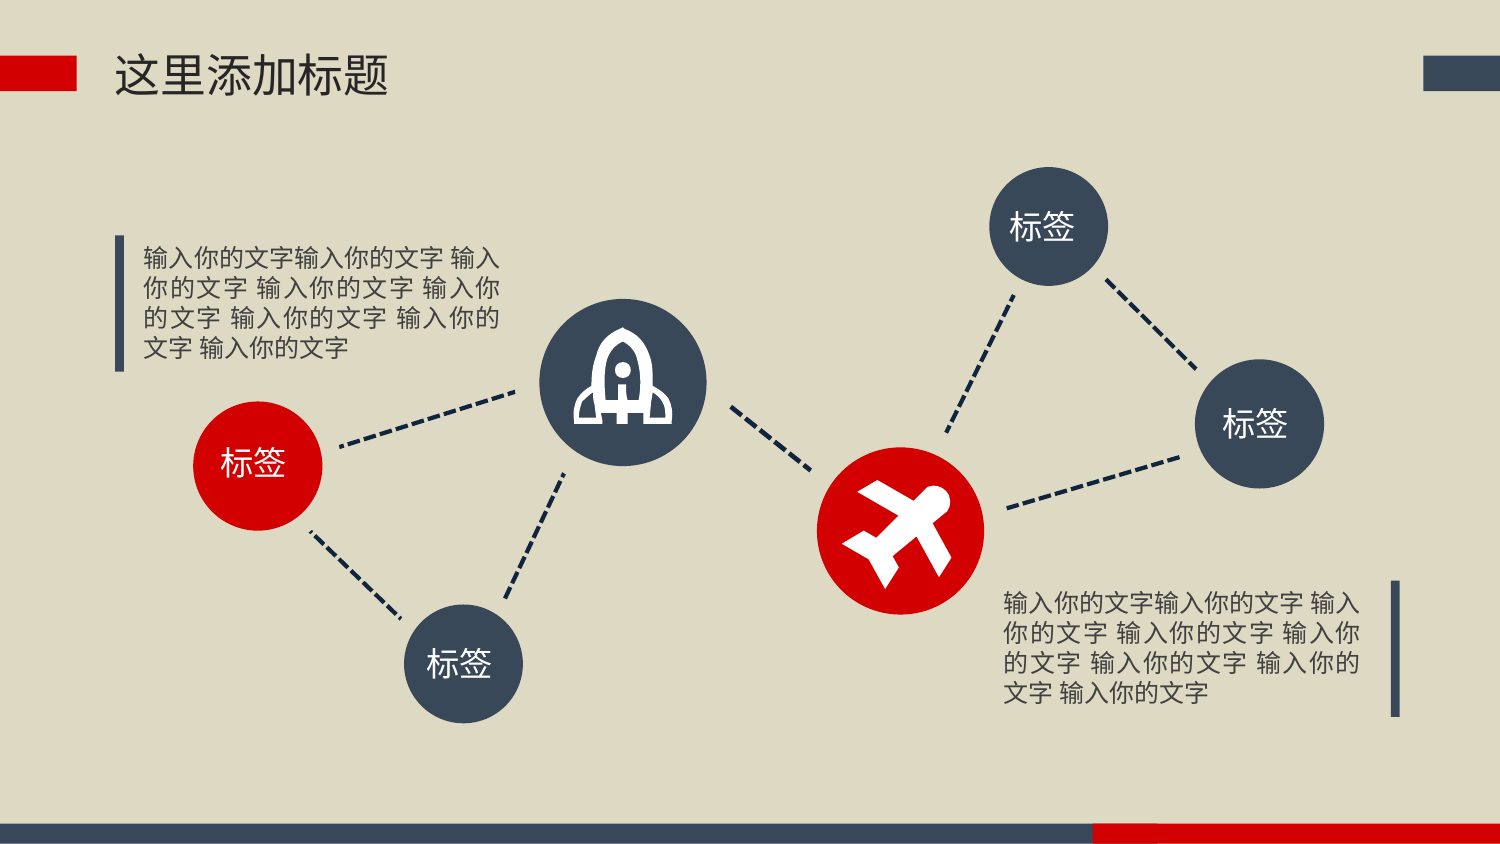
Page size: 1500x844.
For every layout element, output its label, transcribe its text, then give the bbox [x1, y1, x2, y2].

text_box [173, 273, 732, 741]
text_box [1389, 578, 1402, 719]
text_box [736, 371, 778, 508]
text_box 这里添加标题 [100, 39, 467, 109]
text_box [1421, 54, 1500, 93]
text_box 输入你的文字输入你的文字 输入你的文字 输入你的文字 输入你的文字 输入你的文字 输入你的文字 输入你的文字 [989, 580, 1376, 716]
text_box [113, 233, 126, 374]
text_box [783, 148, 1341, 629]
text_box [0, 54, 79, 93]
text_box [1090, 821, 1500, 844]
text_box [0, 821, 1090, 844]
text_box 输入你的文字输入你的文字 输入你的文字 输入你的文字 输入你的文字 输入你的文字 输入你的文字 输入你的文字 [128, 234, 516, 370]
